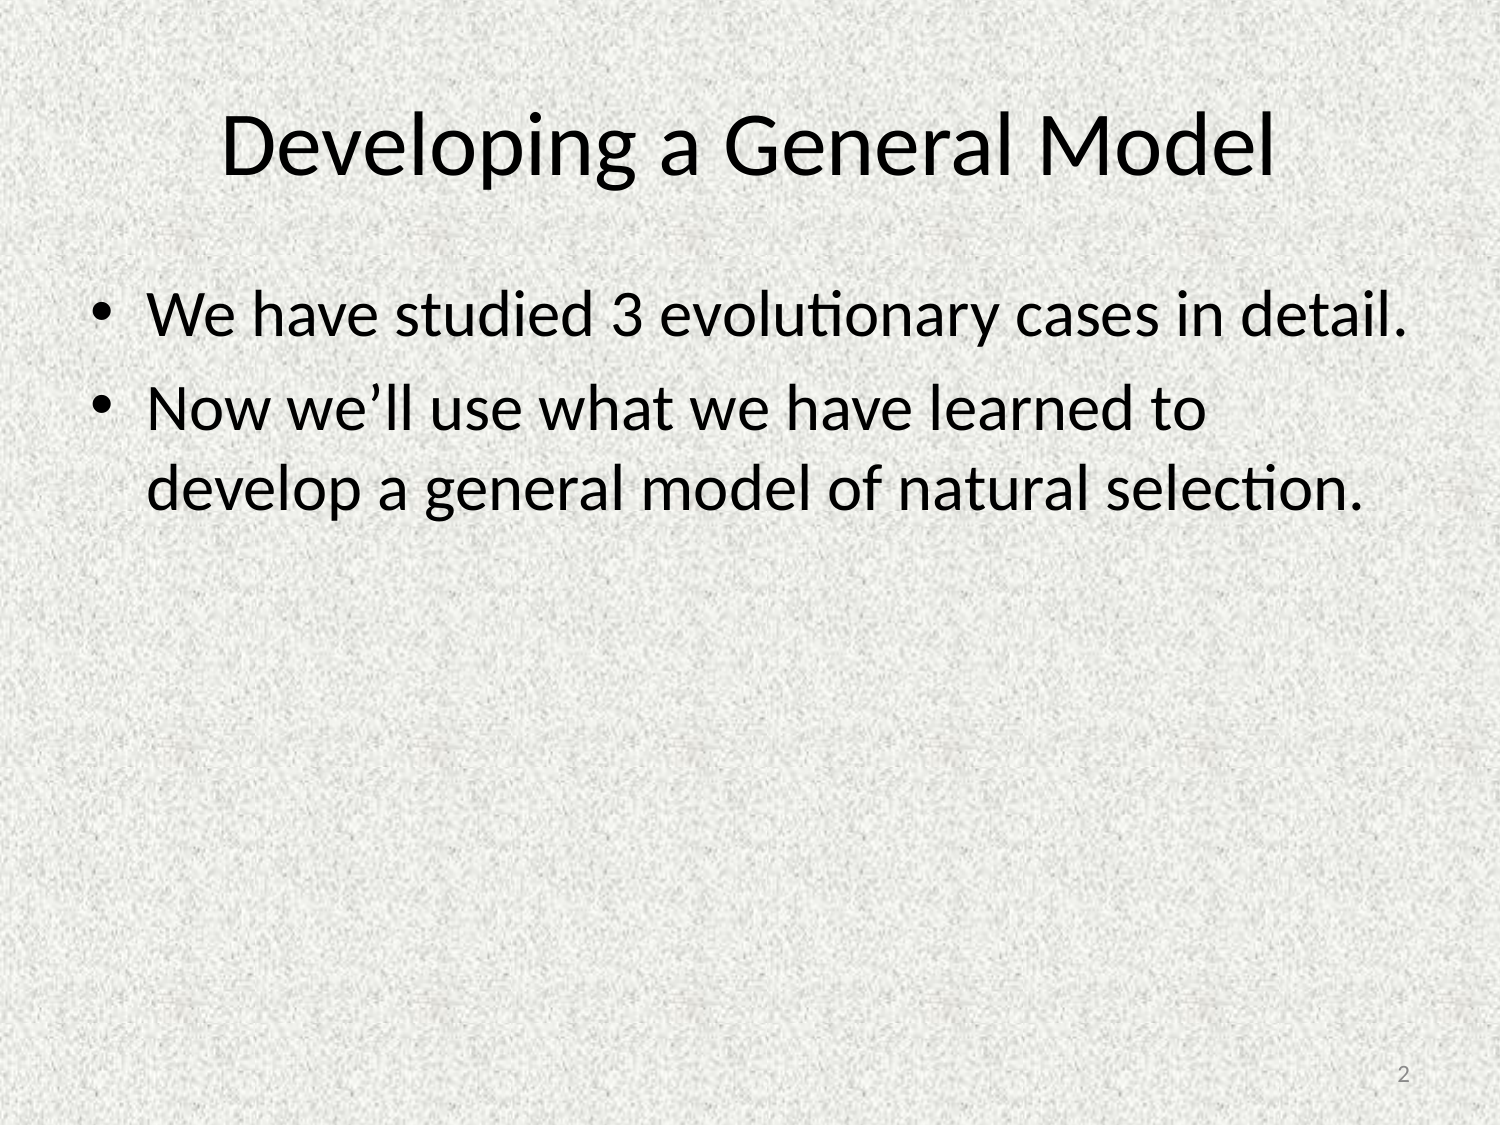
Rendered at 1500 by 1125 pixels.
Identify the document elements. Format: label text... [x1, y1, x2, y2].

title Developing a General Model [75, 45, 1425, 233]
slide_number 2 [1074, 1042, 1425, 1103]
picture [0, 0, 1500, 1125]
list We have studied 3 evolutionary cases in detail. Now we’ll use what we have learned to develop a general model of natural selection. [75, 262, 1425, 1005]
